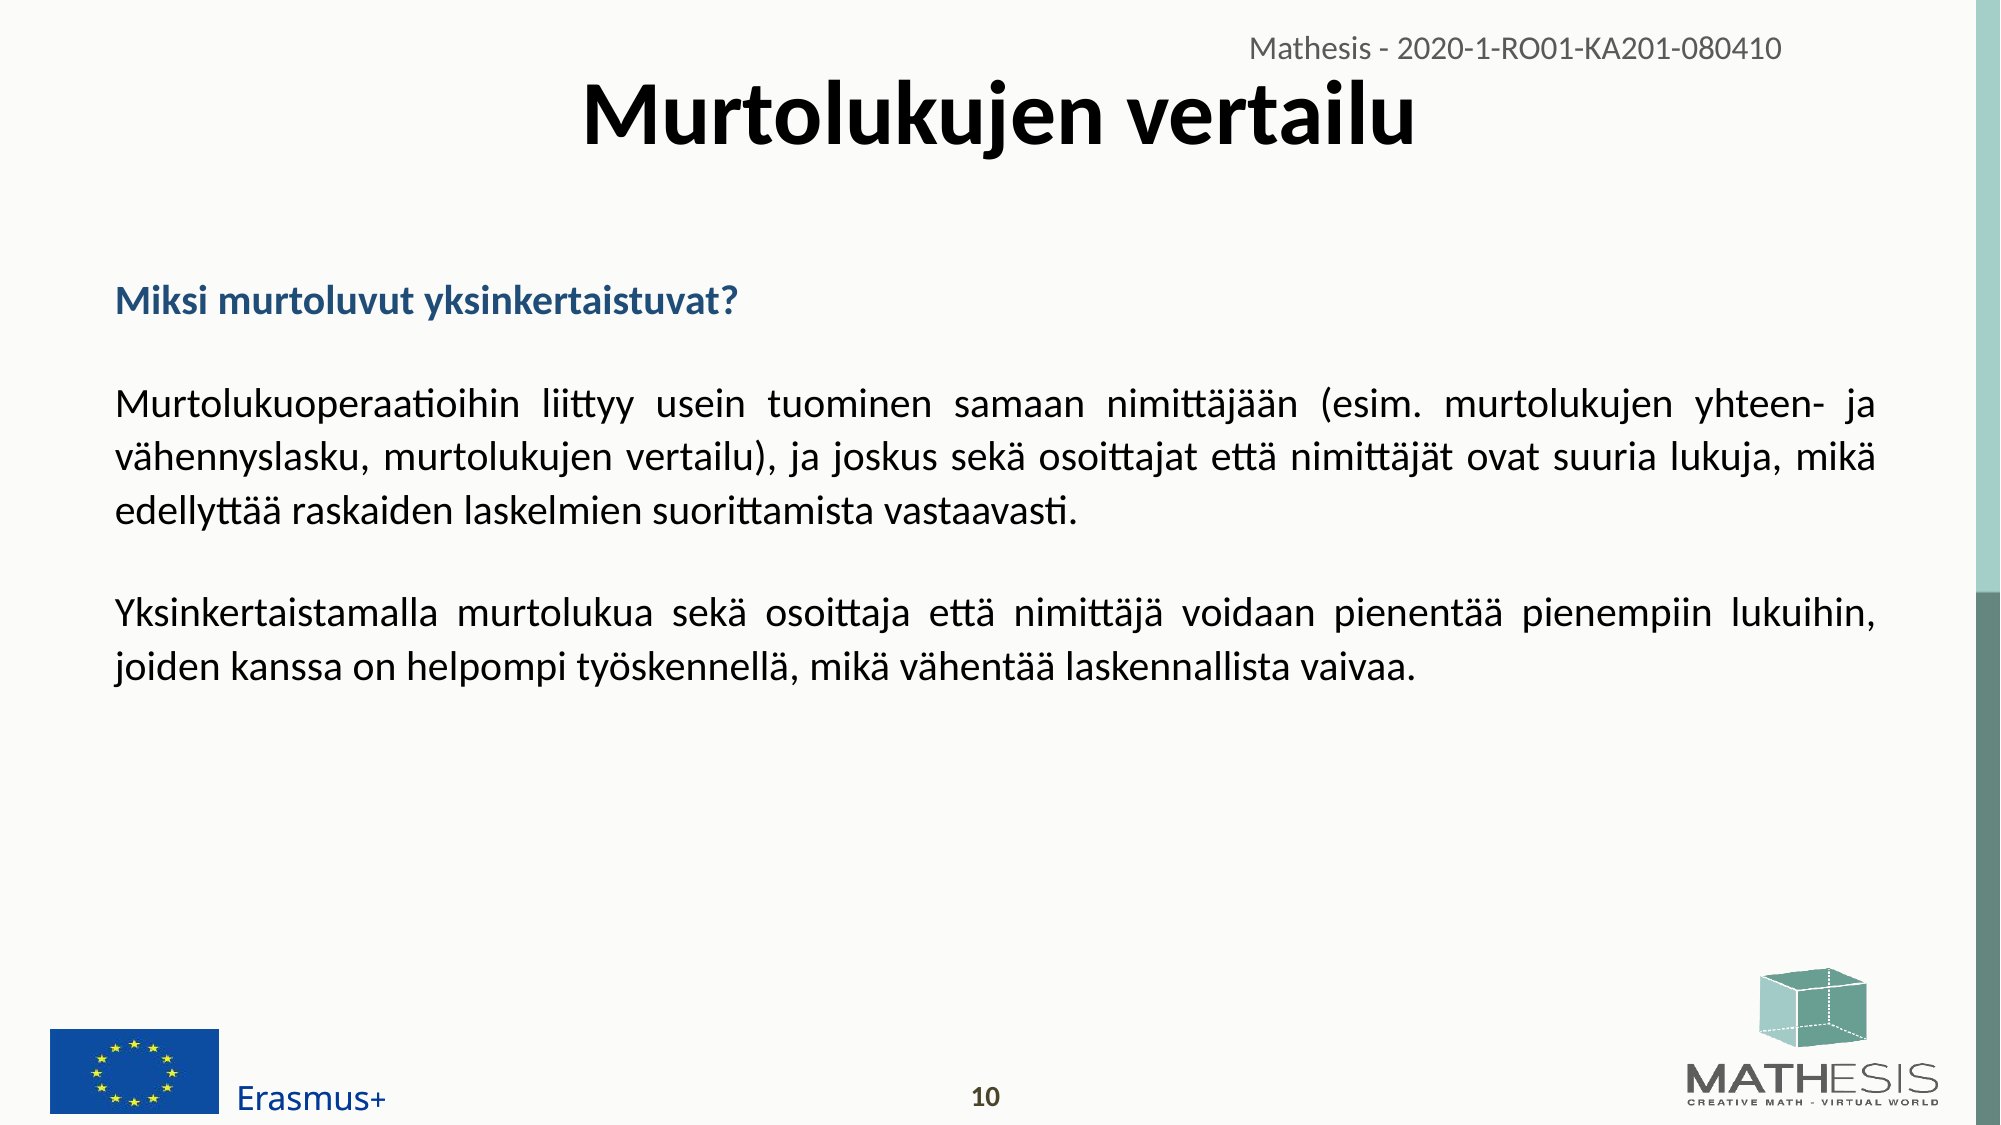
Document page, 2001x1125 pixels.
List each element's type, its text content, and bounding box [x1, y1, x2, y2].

picture [50, 1029, 219, 1114]
title Murtolukujen vertailu [99, 45, 1900, 233]
list Miksi murtoluvut yksinkertaistuvat? Murtolukuoperaatioihin liittyy usein tuominen samaan nimittäjään (esim. murtolukujen yhteen- ja vähennyslasku, murtolukujen vertailu), ja joskus sekä osoittajat että nimittäjät ovat suuria lukuja, mikä edellyttää raskaiden laskelmien suorittamista vastaavasti. Yksinkertaistamalla murtolukua sekä osoittaja että nimittäjä voidaan pienentää pienempiin lukuihin, joiden kanssa on helpompi työskennellä, mikä vähentää laskennallista vaivaa. [99, 262, 1900, 1005]
